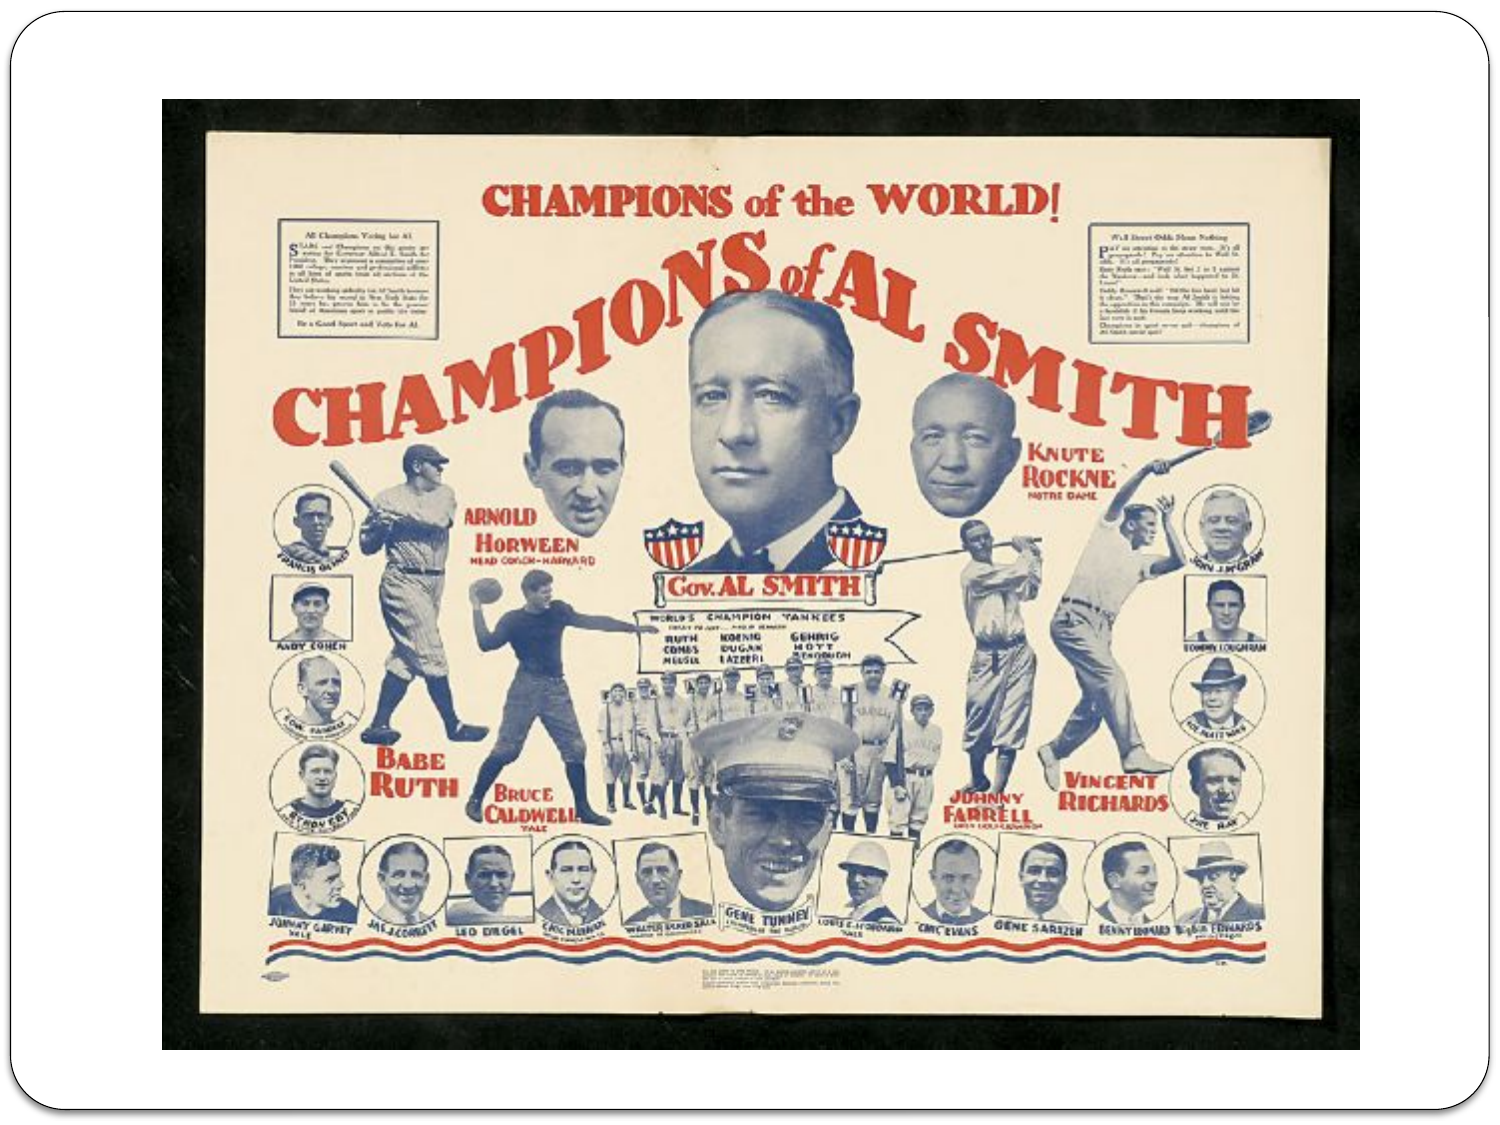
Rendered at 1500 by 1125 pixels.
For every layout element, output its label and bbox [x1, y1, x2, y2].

picture [162, 99, 1361, 1051]
